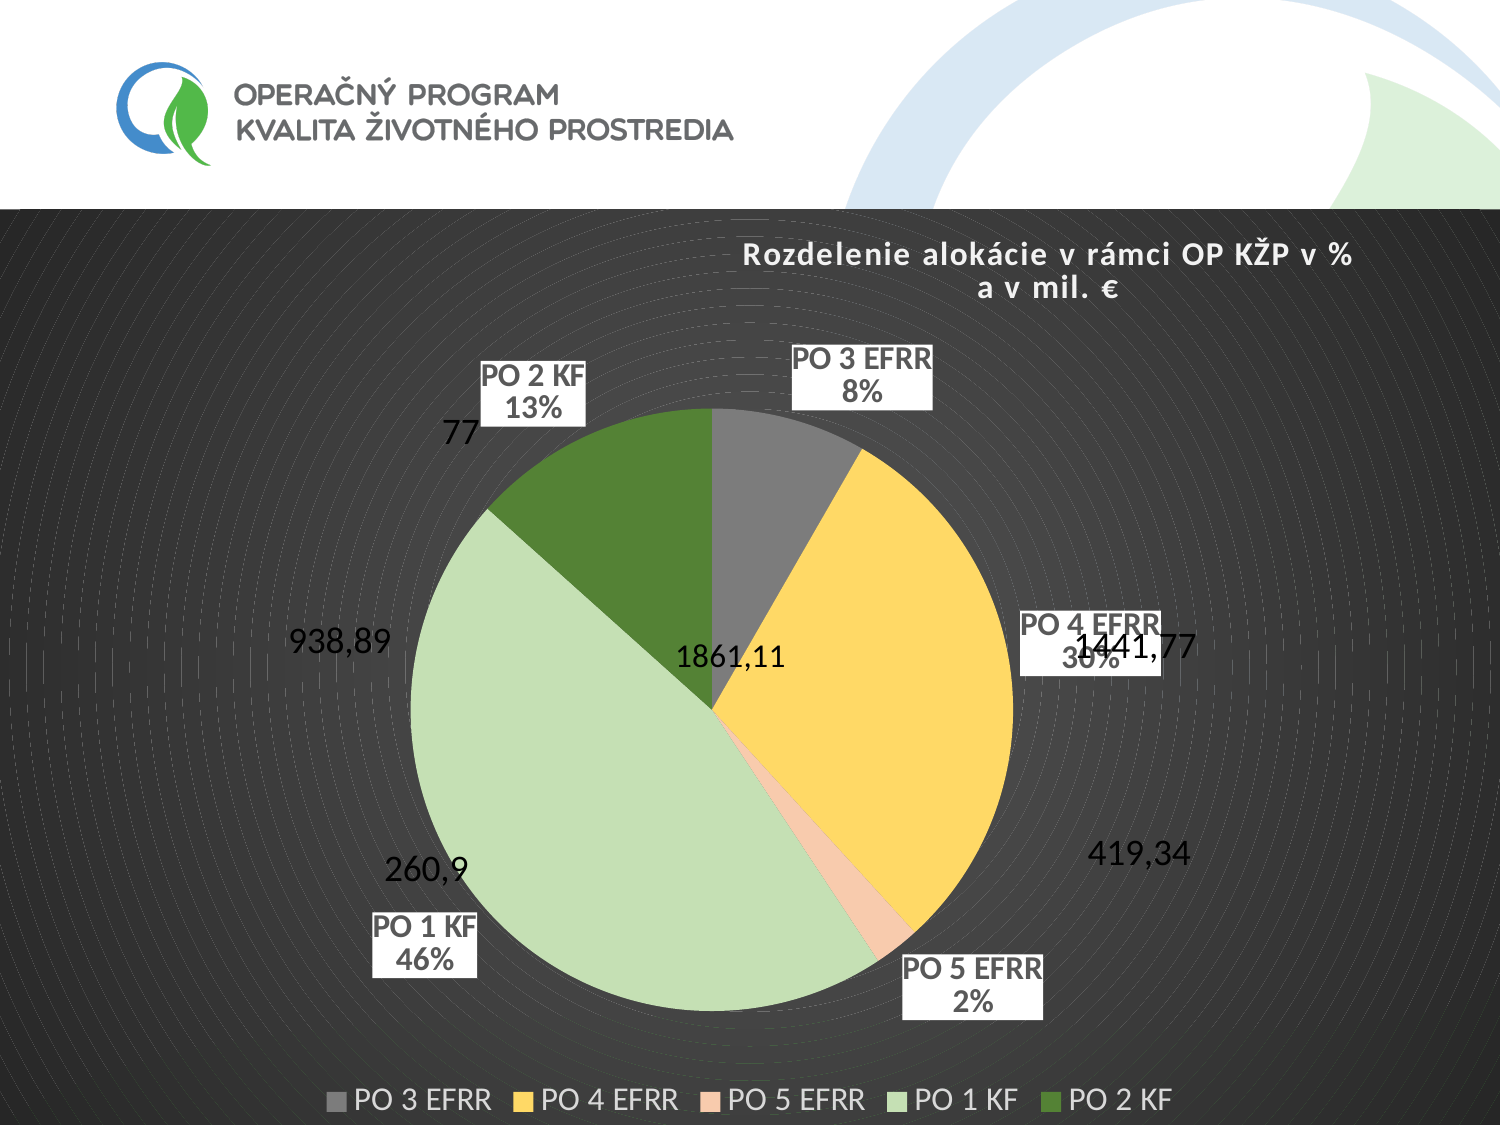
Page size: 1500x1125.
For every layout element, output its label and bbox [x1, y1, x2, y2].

chart [0, 209, 1500, 1125]
picture [0, 0, 1500, 209]
